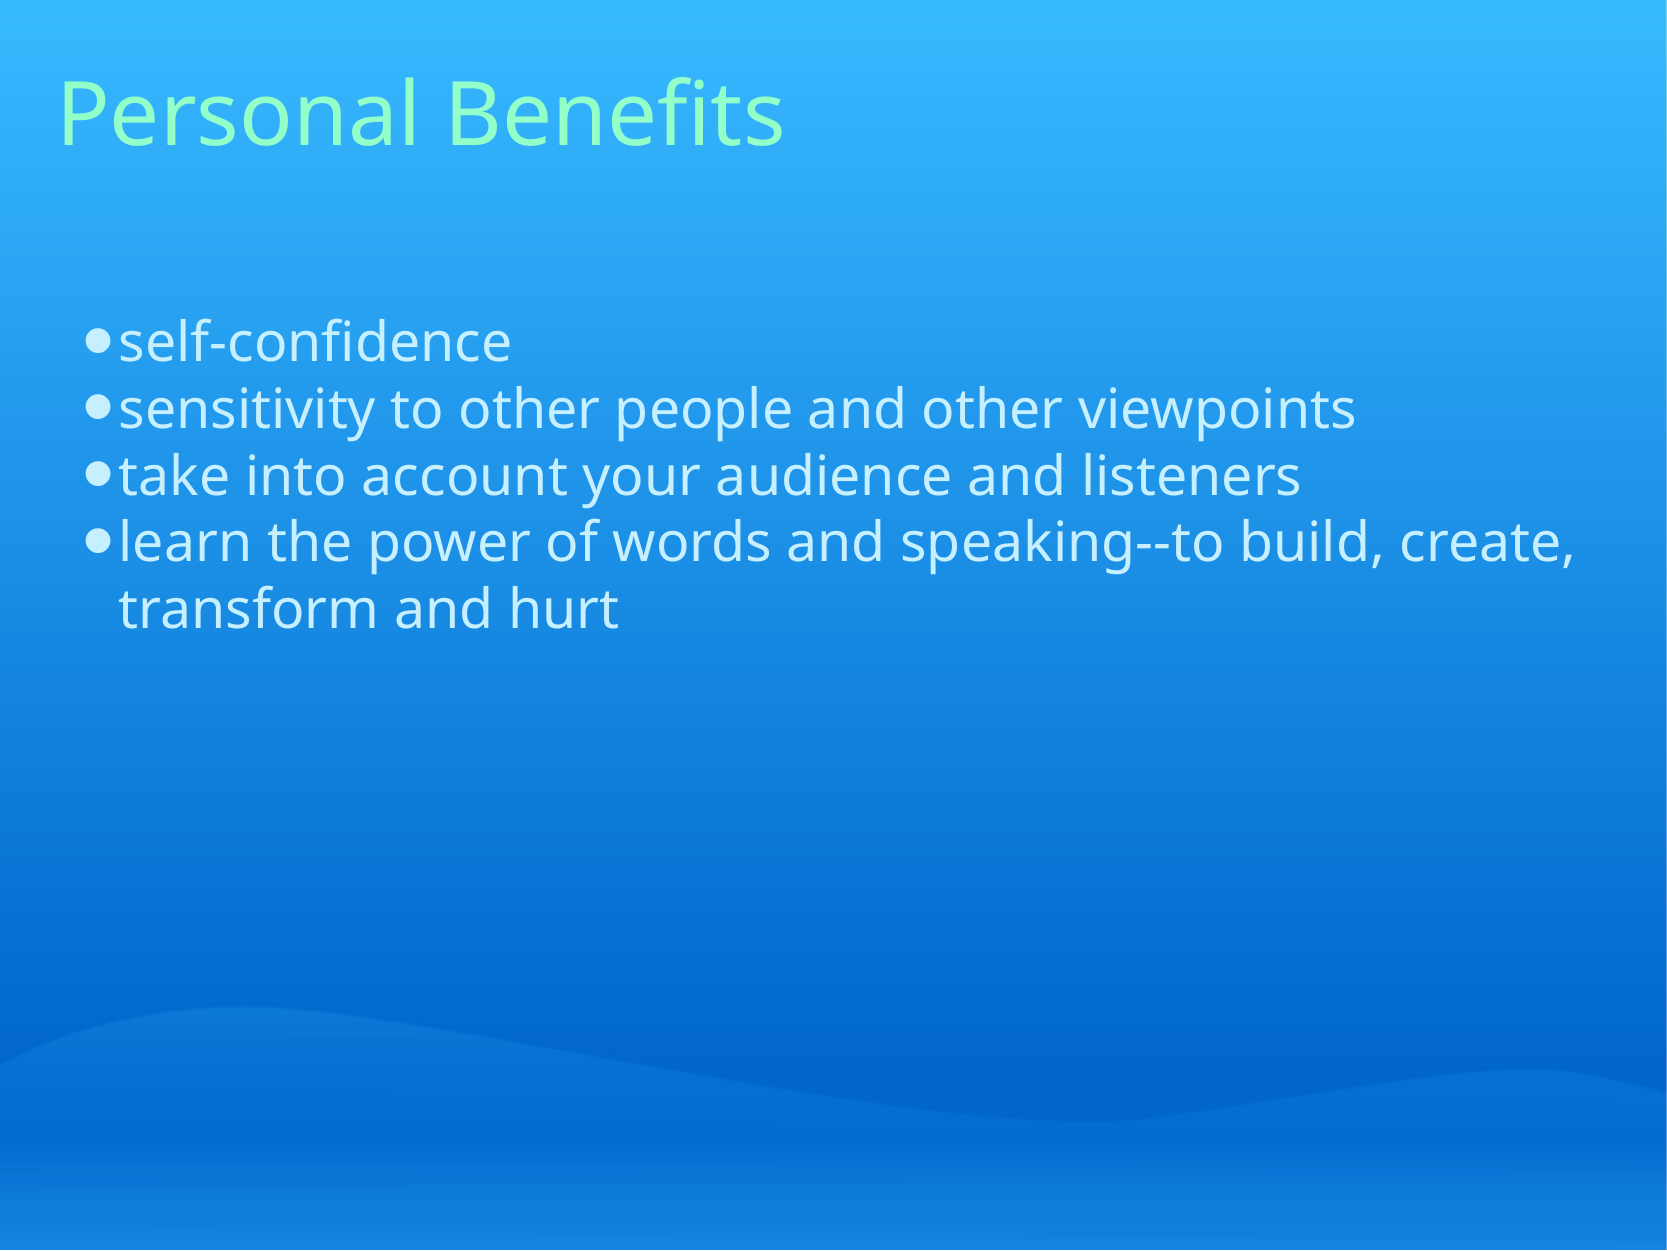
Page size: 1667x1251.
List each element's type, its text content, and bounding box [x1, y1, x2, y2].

list self-confidence sensitivity to other people and other viewpoints take into account your audience and listeners learn the power of words and speaking--to build, create, transform and hurt [50, 300, 1630, 1213]
picture [0, 0, 1667, 1250]
title Personal Benefits [50, 50, 1630, 213]
